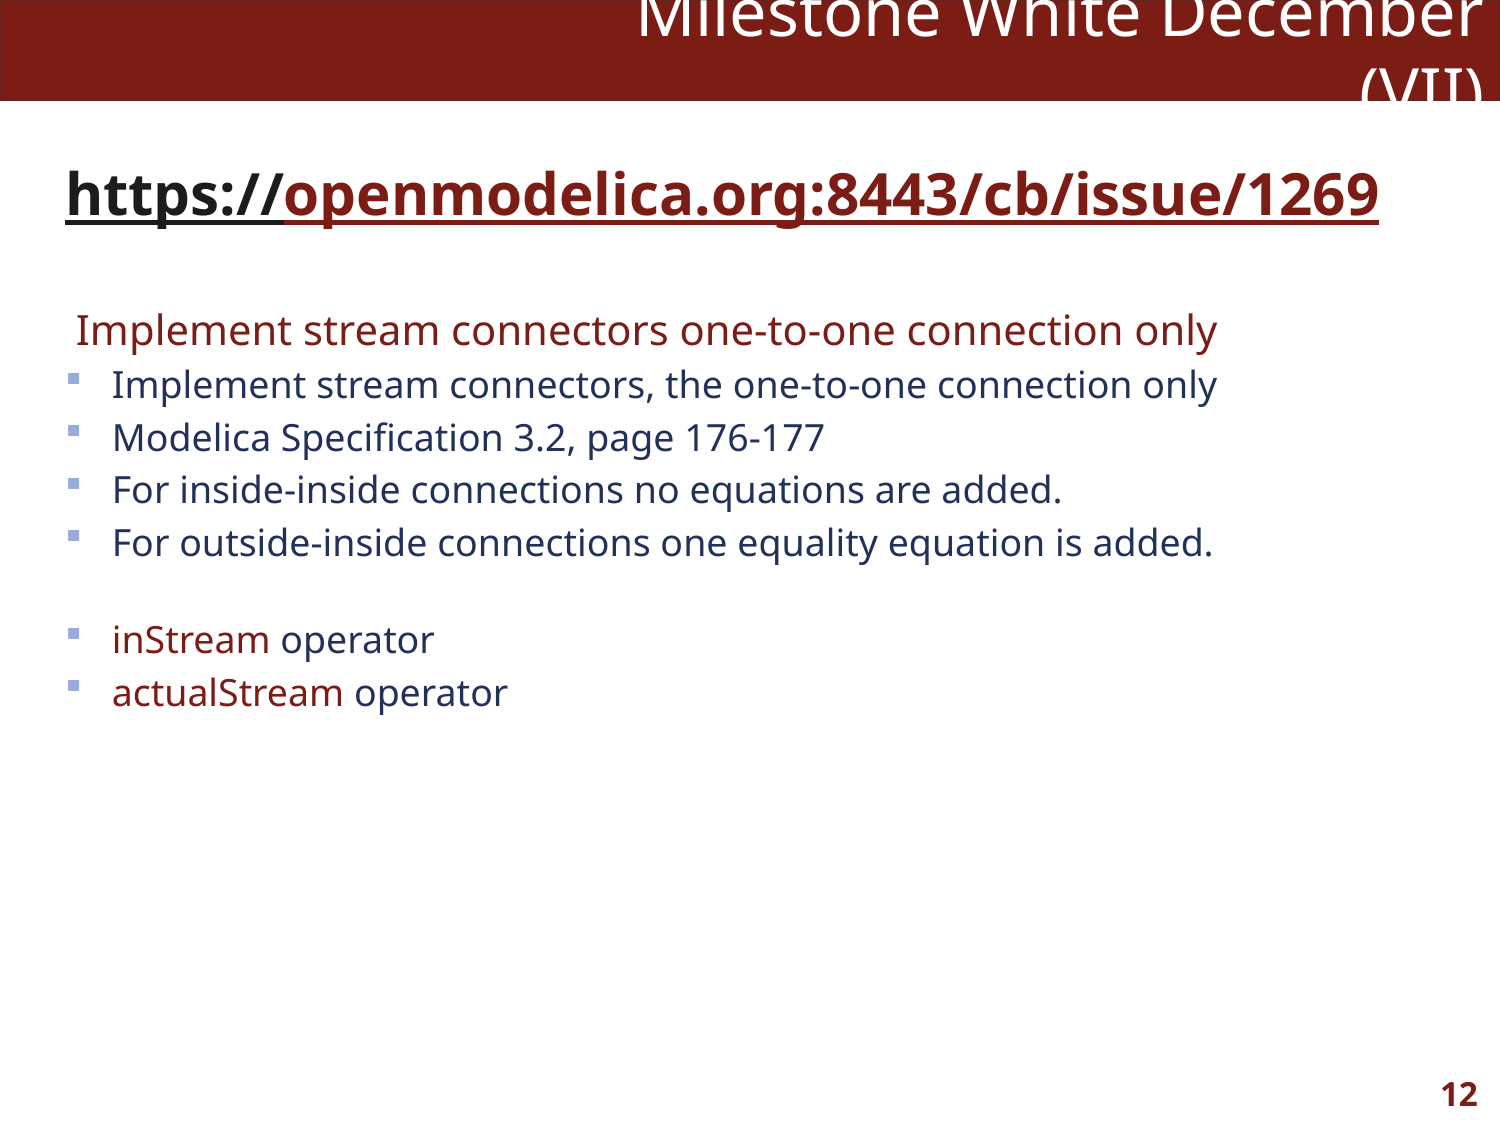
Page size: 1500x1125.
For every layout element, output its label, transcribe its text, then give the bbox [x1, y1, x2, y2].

title Milestone White December (VII) [489, 0, 1500, 101]
list https://openmodelica.org:8443/cb/issue/1269 Implement stream connectors one-to-one connection only Implement stream connectors, the one-to-one connection only Modelica Specification 3.2, page 176-177 For inside-inside connections no equations are added. For outside-inside connections one equality equation is added. inStream operator actualStream operator [49, 149, 1451, 1076]
slide_number 12 [1342, 1065, 1494, 1116]
